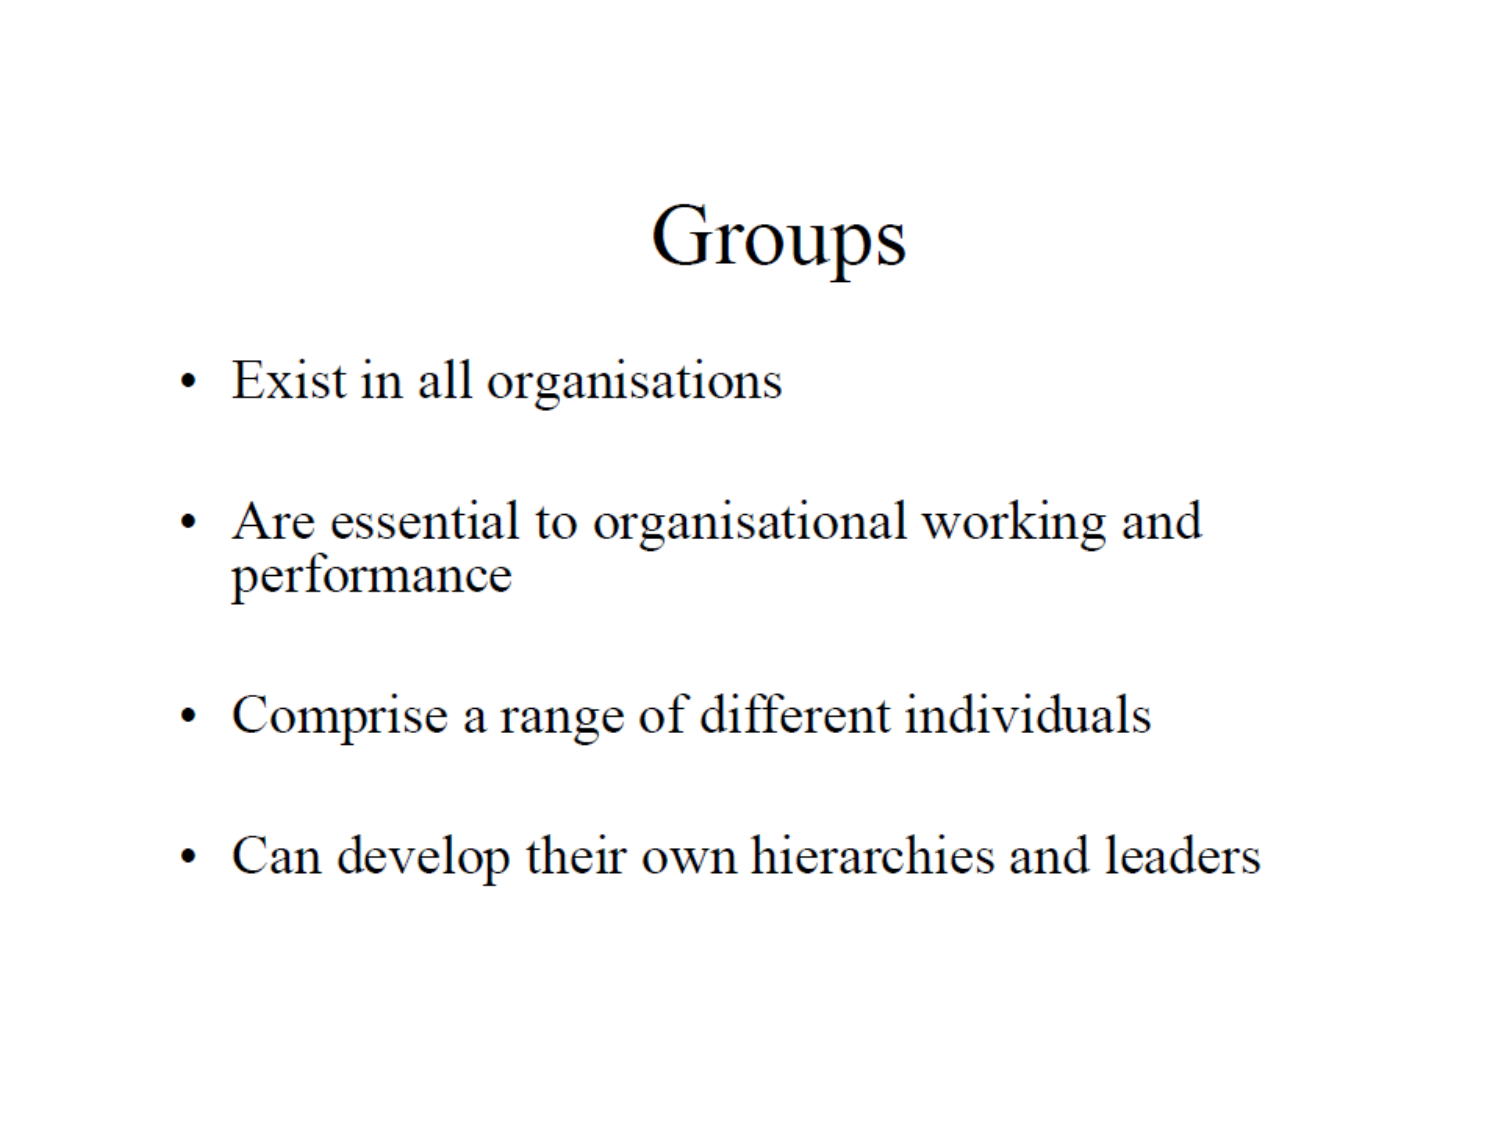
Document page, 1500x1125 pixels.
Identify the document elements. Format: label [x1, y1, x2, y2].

picture [119, 159, 1381, 966]
